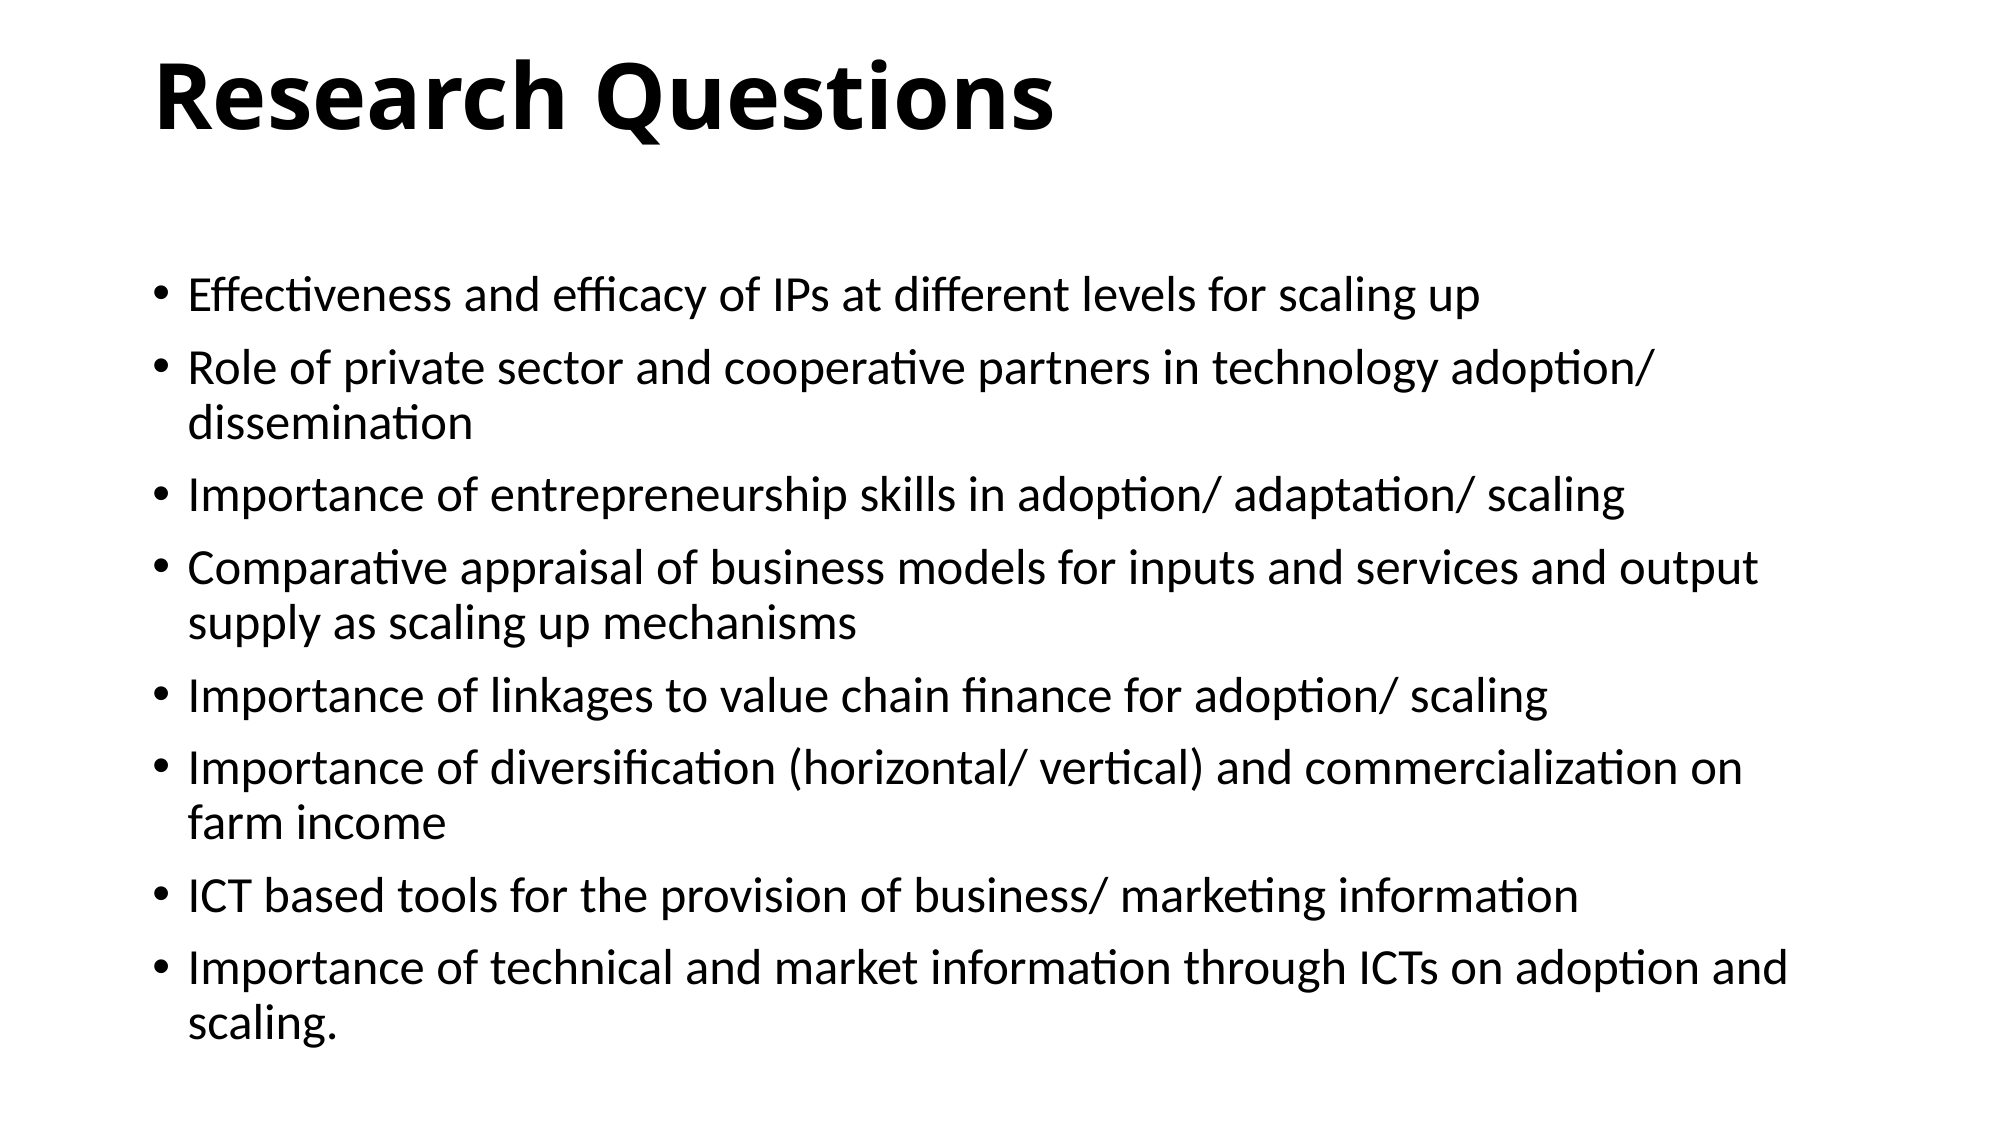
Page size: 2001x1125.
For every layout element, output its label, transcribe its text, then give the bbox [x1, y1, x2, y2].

list Effectiveness and efficacy of IPs at different levels for scaling up Role of private sector and cooperative partners in technology adoption/ dissemination Importance of entrepreneurship skills in adoption/ adaptation/ scaling Comparative appraisal of business models for inputs and services and output supply as scaling up mechanisms Importance of linkages to value chain finance for adoption/ scaling Importance of diversification (horizontal/ vertical) and commercialization on farm income ICT based tools for the provision of business/ marketing information Importance of technical and market information through ICTs on adoption and scaling. [137, 181, 1863, 1061]
title Research Questions [137, 18, 1863, 181]
